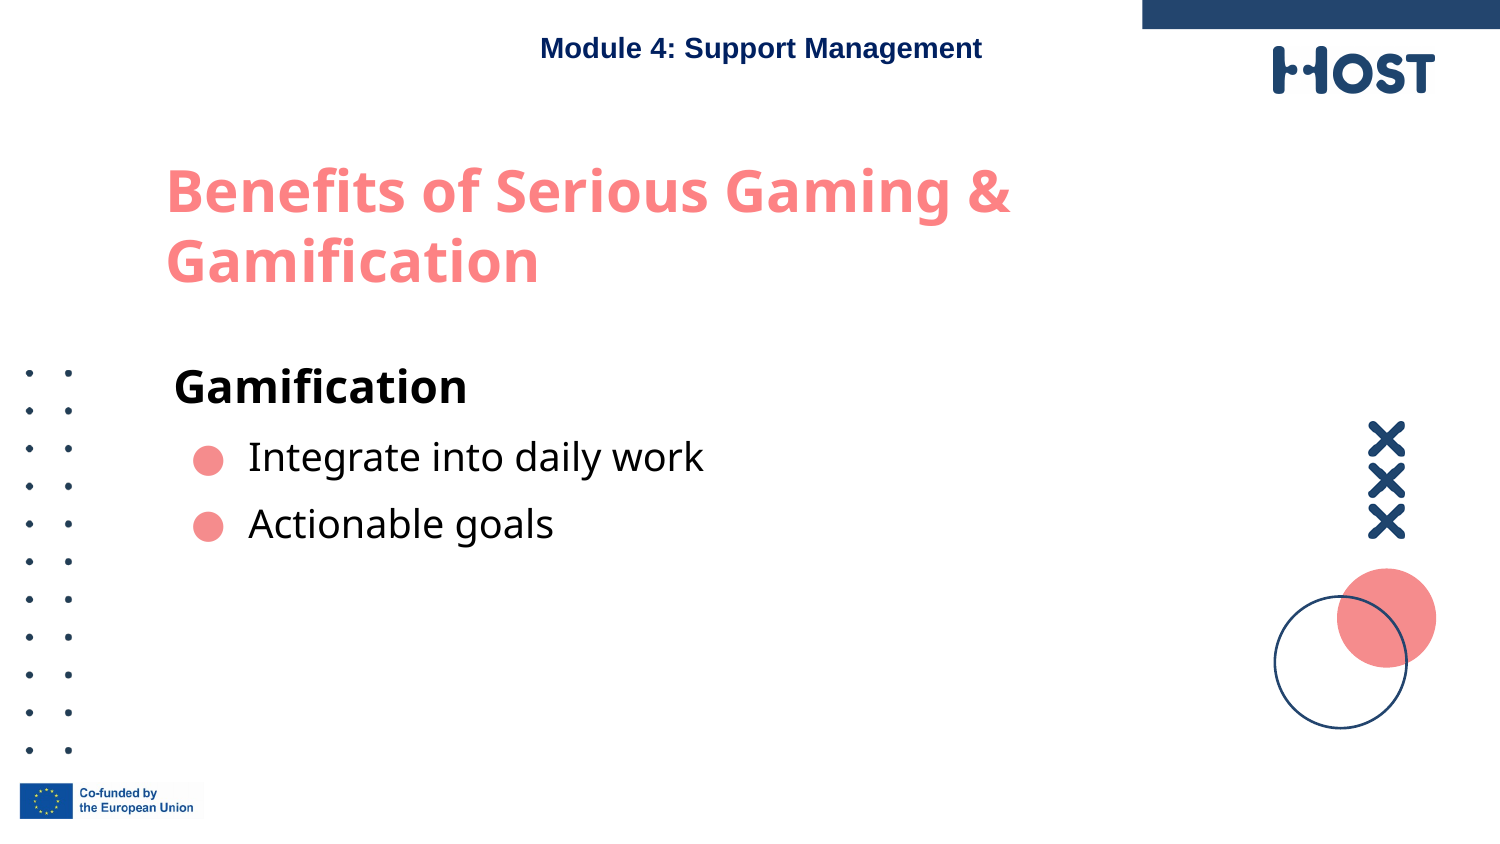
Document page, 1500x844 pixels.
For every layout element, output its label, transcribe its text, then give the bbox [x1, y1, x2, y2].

picture [1368, 421, 1405, 539]
text_box Module 4: Support Management [525, 10, 1054, 68]
text_box Gamification Integrate into daily work Actionable goals [158, 321, 1207, 765]
picture [0, 370, 204, 820]
picture [1273, 46, 1435, 94]
text_box Benefits of Serious Gaming & Gamification [150, 138, 1196, 253]
